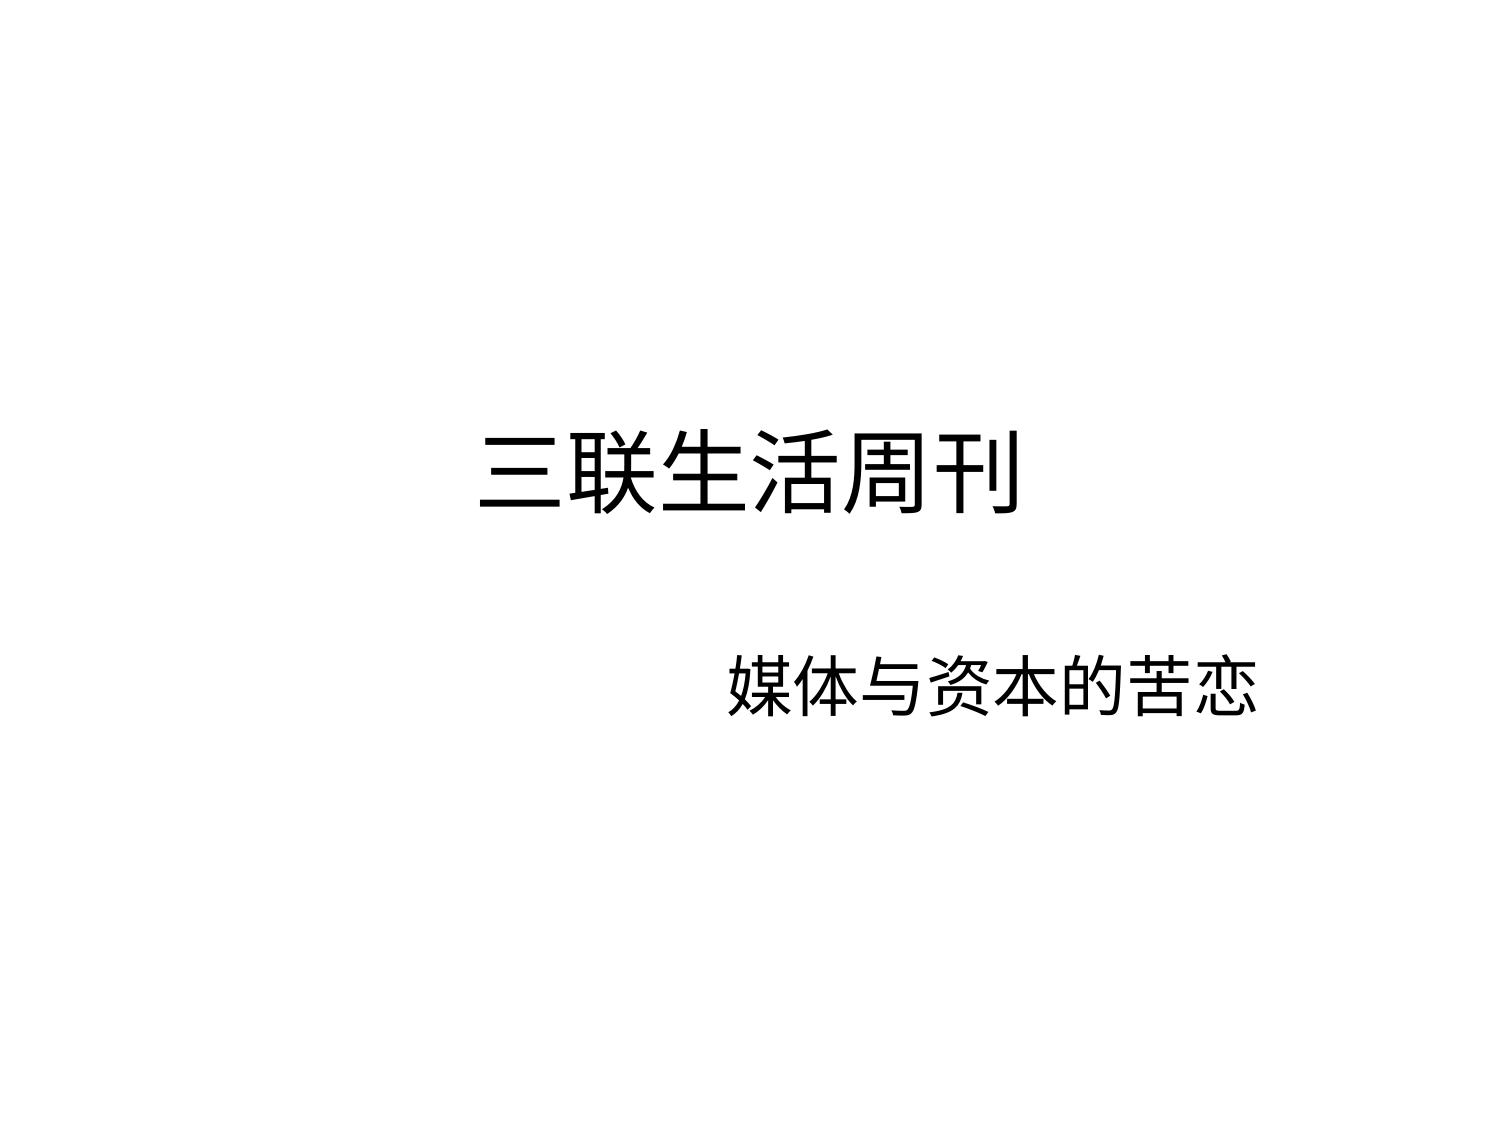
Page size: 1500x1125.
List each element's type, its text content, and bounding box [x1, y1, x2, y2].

title 三联生活周刊 [112, 349, 1388, 591]
subtitle 媒体与资本的苦恋 [225, 637, 1275, 925]
